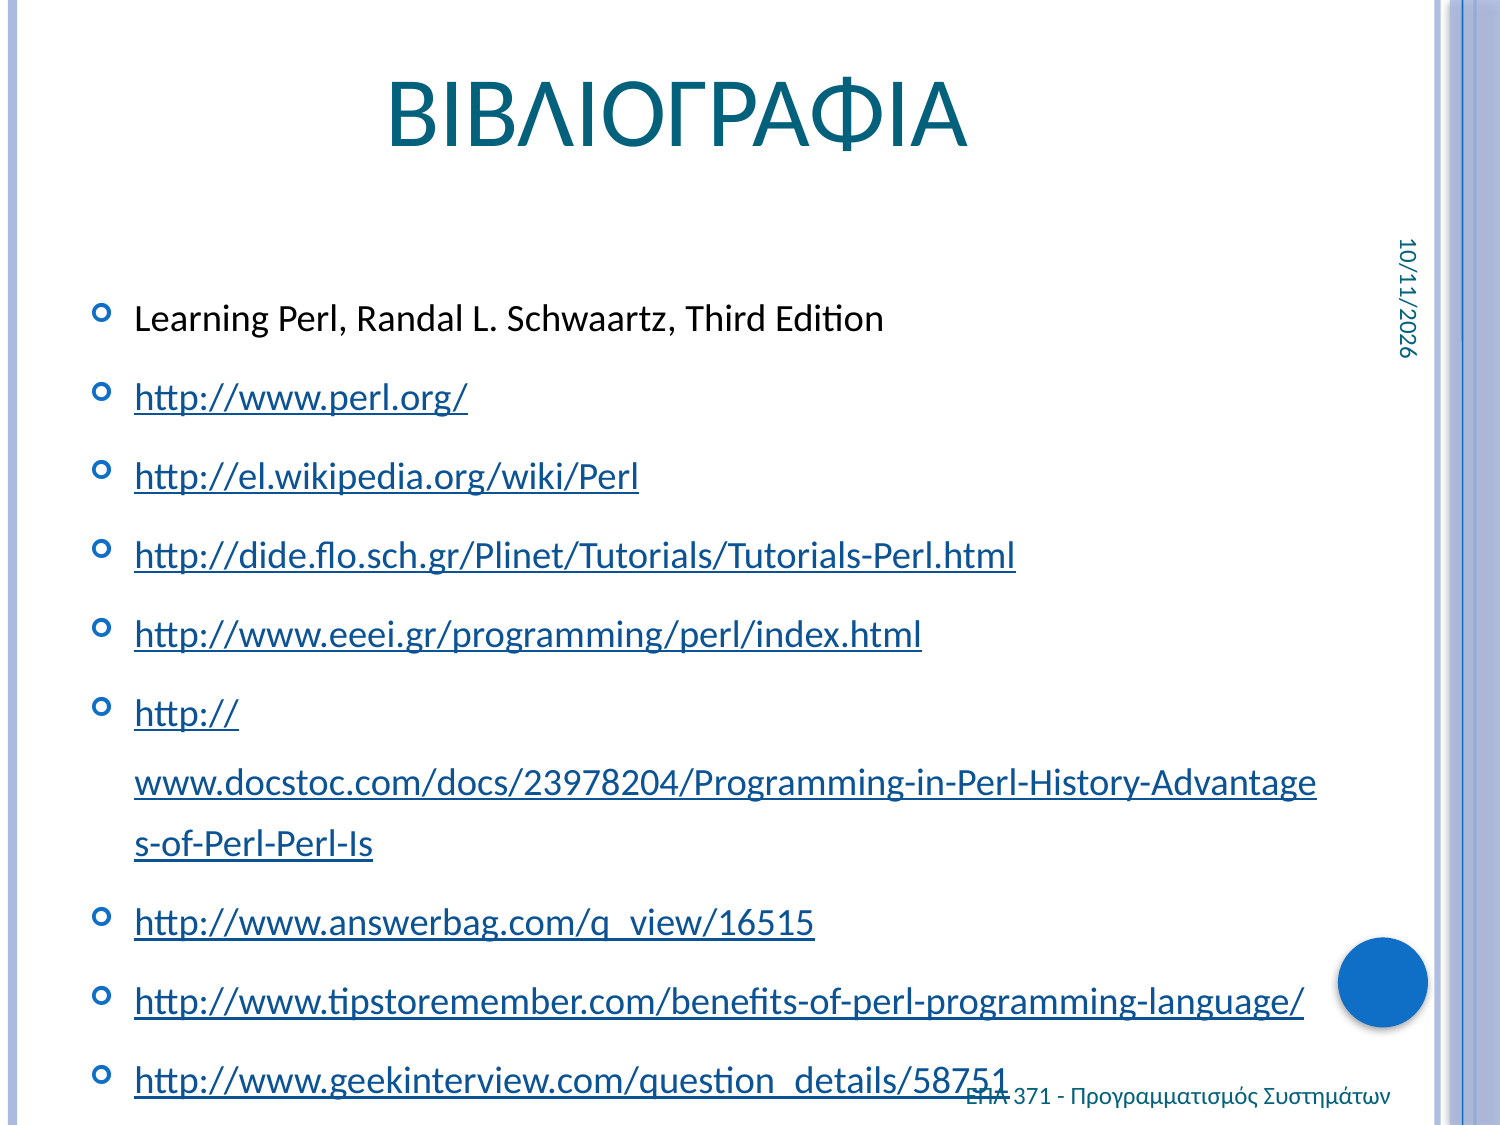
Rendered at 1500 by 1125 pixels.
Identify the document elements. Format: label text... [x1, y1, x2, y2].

list Learning Perl, Randal L. Schwaartz, Third Edition http://www.perl.org/ http://el.wikipedia.org/wiki/Perl http://dide.flo.sch.gr/Plinet/Tutorials/Tutorials-Perl.html http://www.eeei.gr/programming/perl/index.html http://www.docstoc.com/docs/23978204/Programming-in-Perl-History-Advantages-of-Perl-Perl-Is http://www.answerbag.com/q_view/16515 http://www.tipstoremember.com/benefits-of-perl-programming-language/ http://www.geekinterview.com/question_details/58751 [75, 262, 1344, 1062]
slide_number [1378, 43, 1442, 374]
footer ΕΠΛ 371 - Προγραμματισμός Συστημάτων [950, 1065, 1476, 1125]
title ΒΙΒΛΙΟΓΡΑΦΙΑ [64, 30, 1290, 174]
